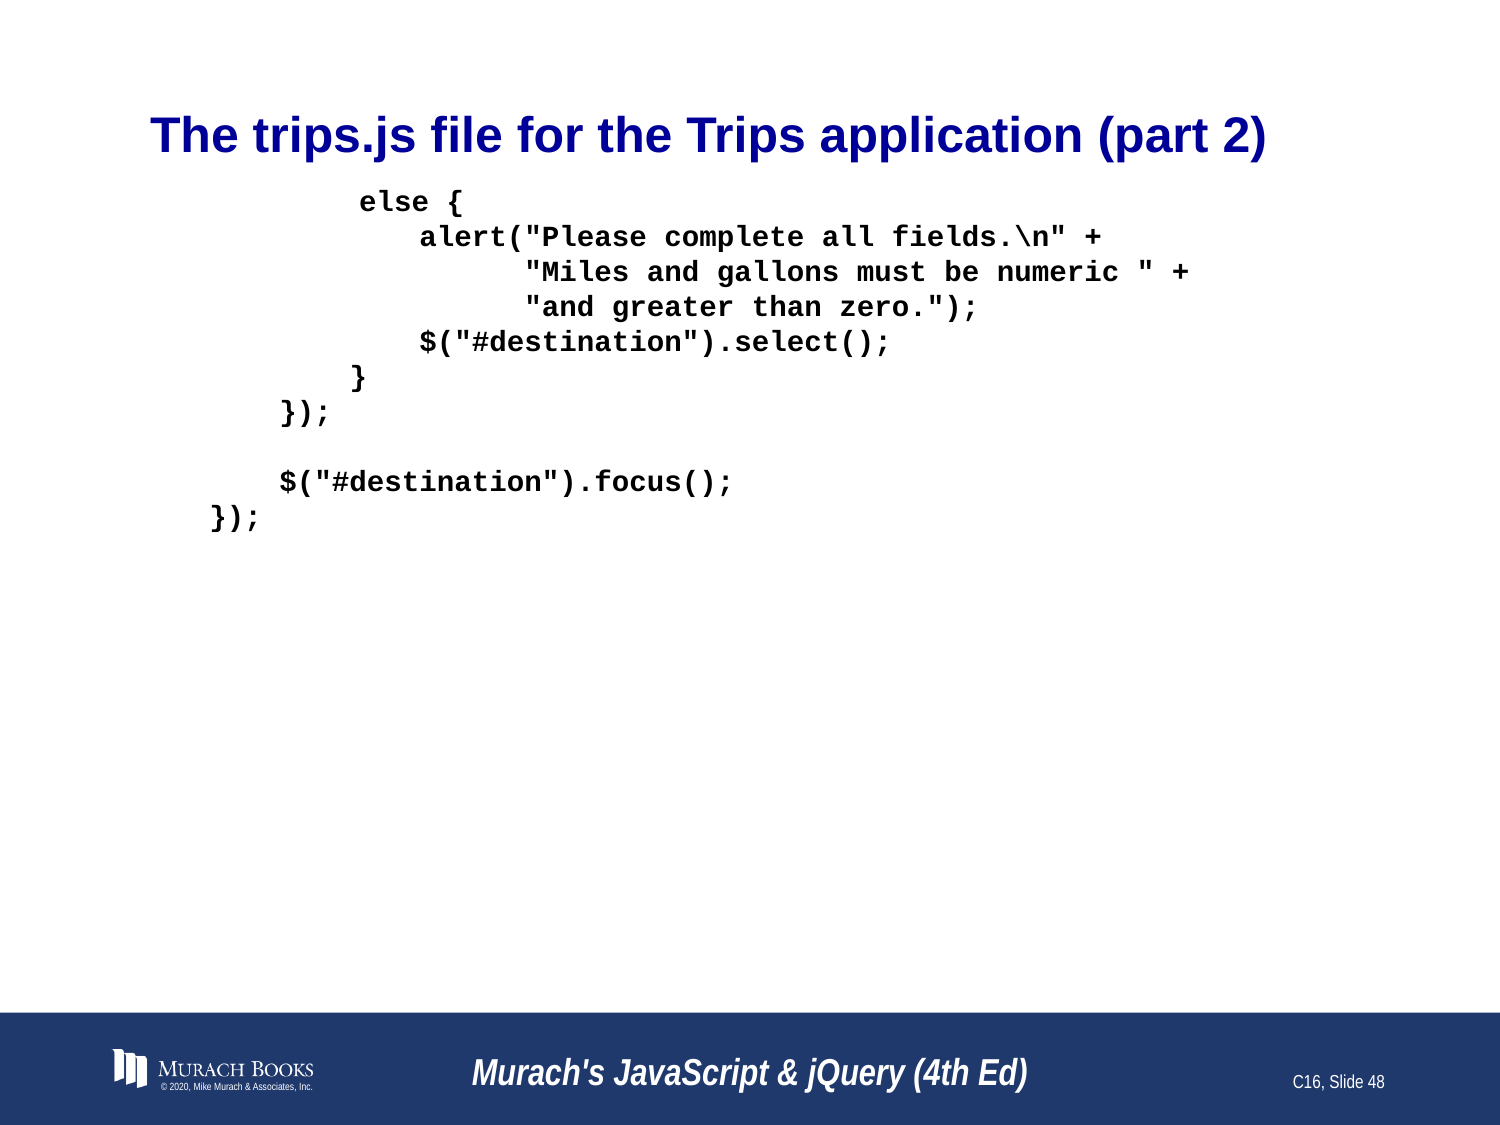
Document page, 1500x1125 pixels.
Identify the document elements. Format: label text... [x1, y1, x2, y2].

footer © 2020, Mike Murach & Associates, Inc. [12, 1025, 463, 1100]
slide_number C16, Slide 48 [1087, 1025, 1400, 1100]
slide_number Murach's JavaScript & jQuery (4th Ed) [463, 1025, 1050, 1100]
list else { alert("Please complete all fields.\n" + "Miles and gallons must be numeric " + "and greater than zero."); $("#destination").select(); } }); $("#destination").focus(); }); [137, 174, 1350, 975]
title The trips.js file for the Trips application (part 2) [150, 102, 1350, 164]
